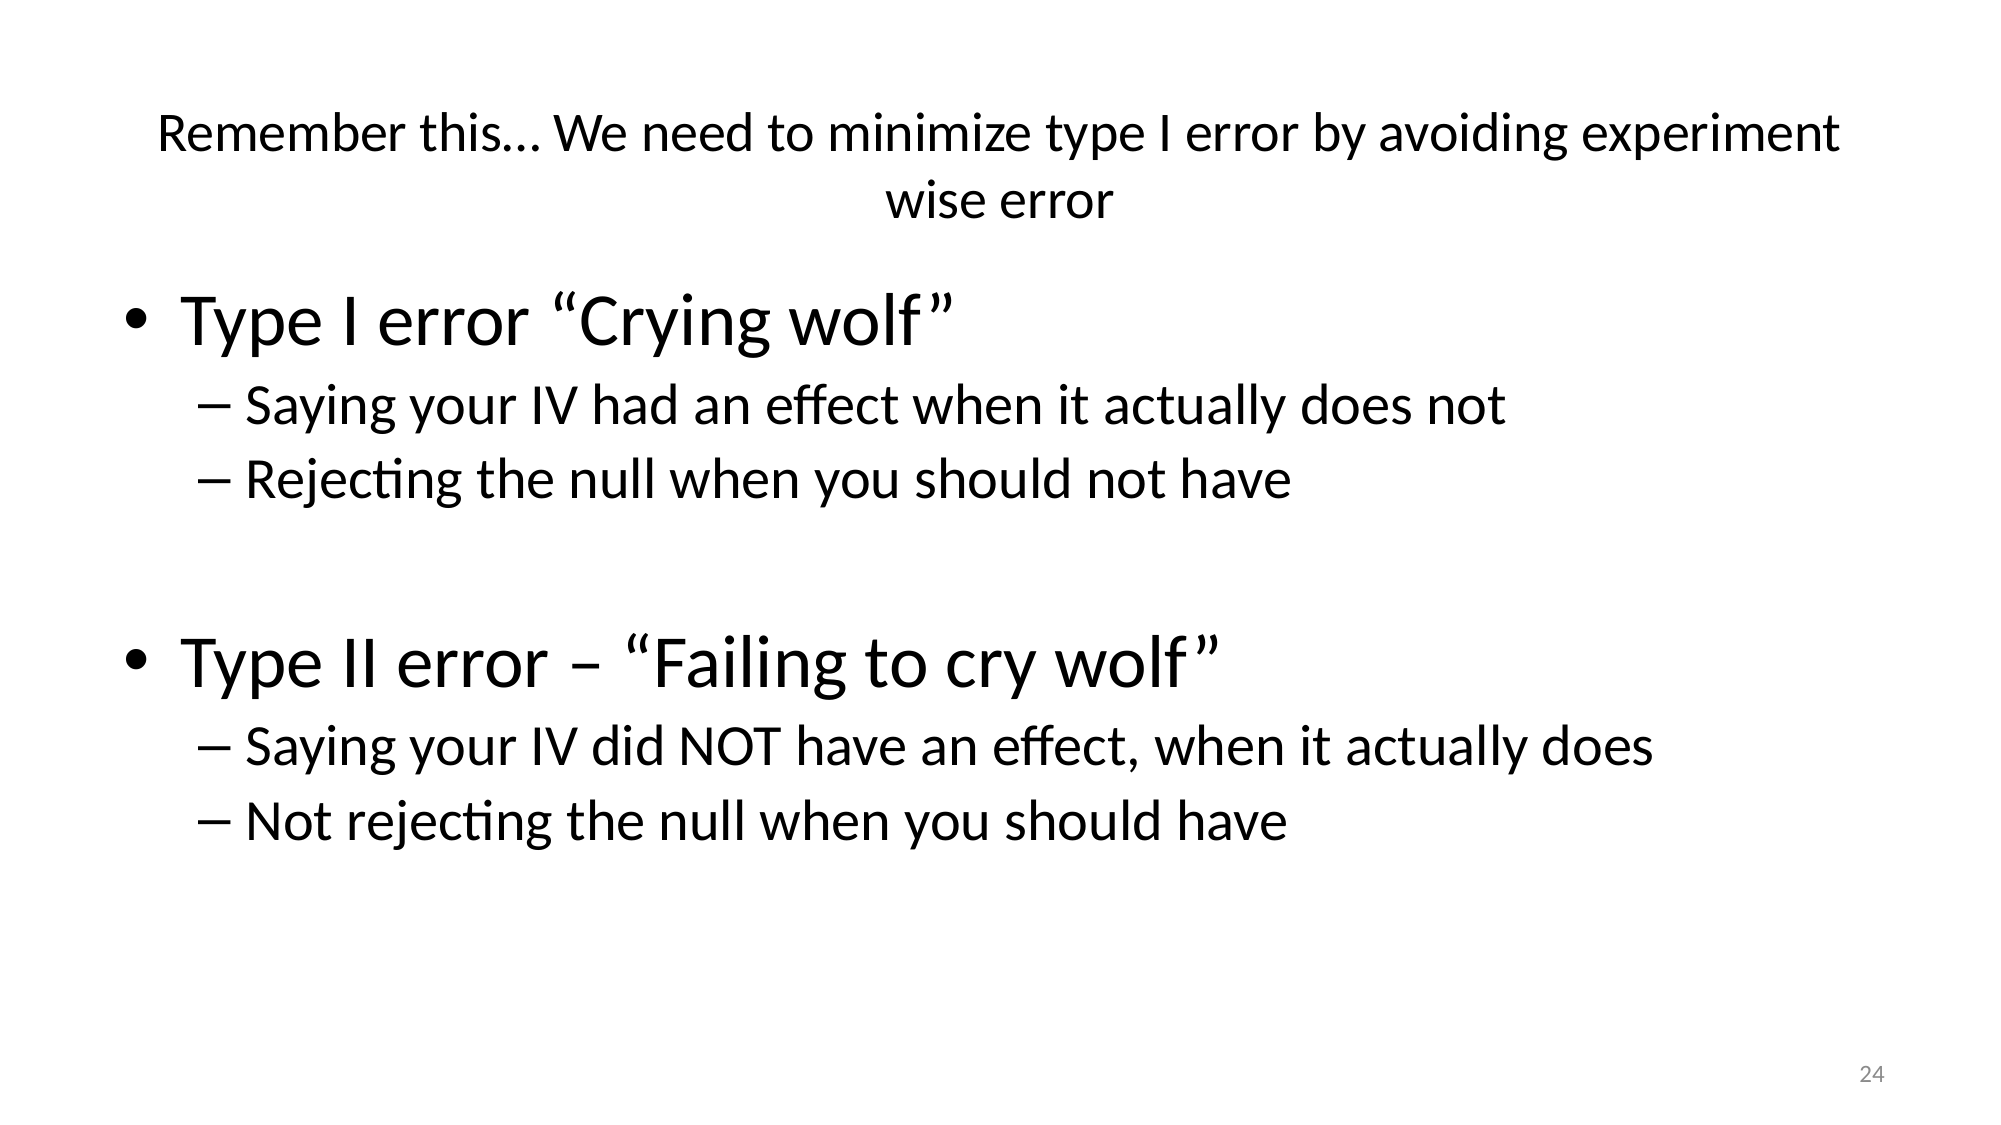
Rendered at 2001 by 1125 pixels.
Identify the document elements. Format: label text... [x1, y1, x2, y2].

title Remember this… We need to minimize type I error by avoiding experiment wise error [99, 87, 1900, 238]
list Type I error “Crying wolf” Saying your IV had an effect when it actually does not Rejecting the null when you should not have Type II error – “Failing to cry wolf” Saying your IV did NOT have an effect, when it actually does Not rejecting the null when you should have [108, 273, 1826, 1061]
slide_number 24 [1433, 1042, 1900, 1103]
